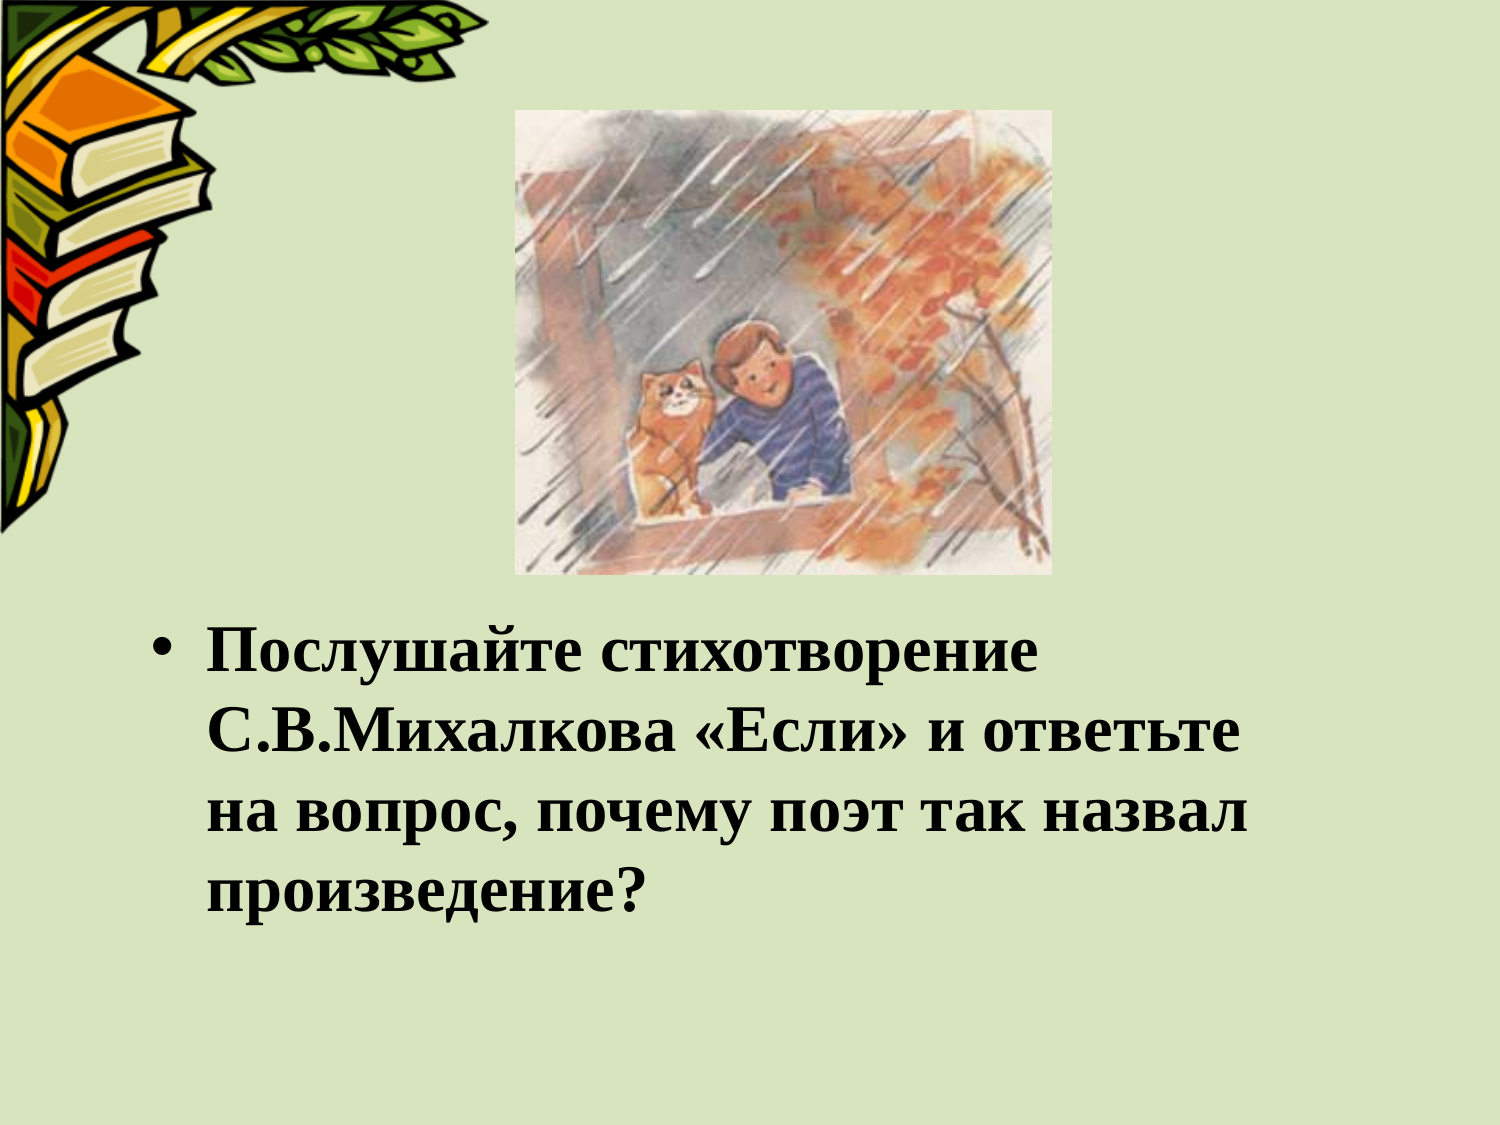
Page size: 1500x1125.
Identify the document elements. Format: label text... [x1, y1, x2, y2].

picture [515, 110, 1052, 575]
picture [0, 0, 490, 535]
list Послушайте стихотворение С.В.Михалкова «Если» и ответьте на вопрос, почему поэт так назвал произведение? [135, 597, 1307, 1093]
